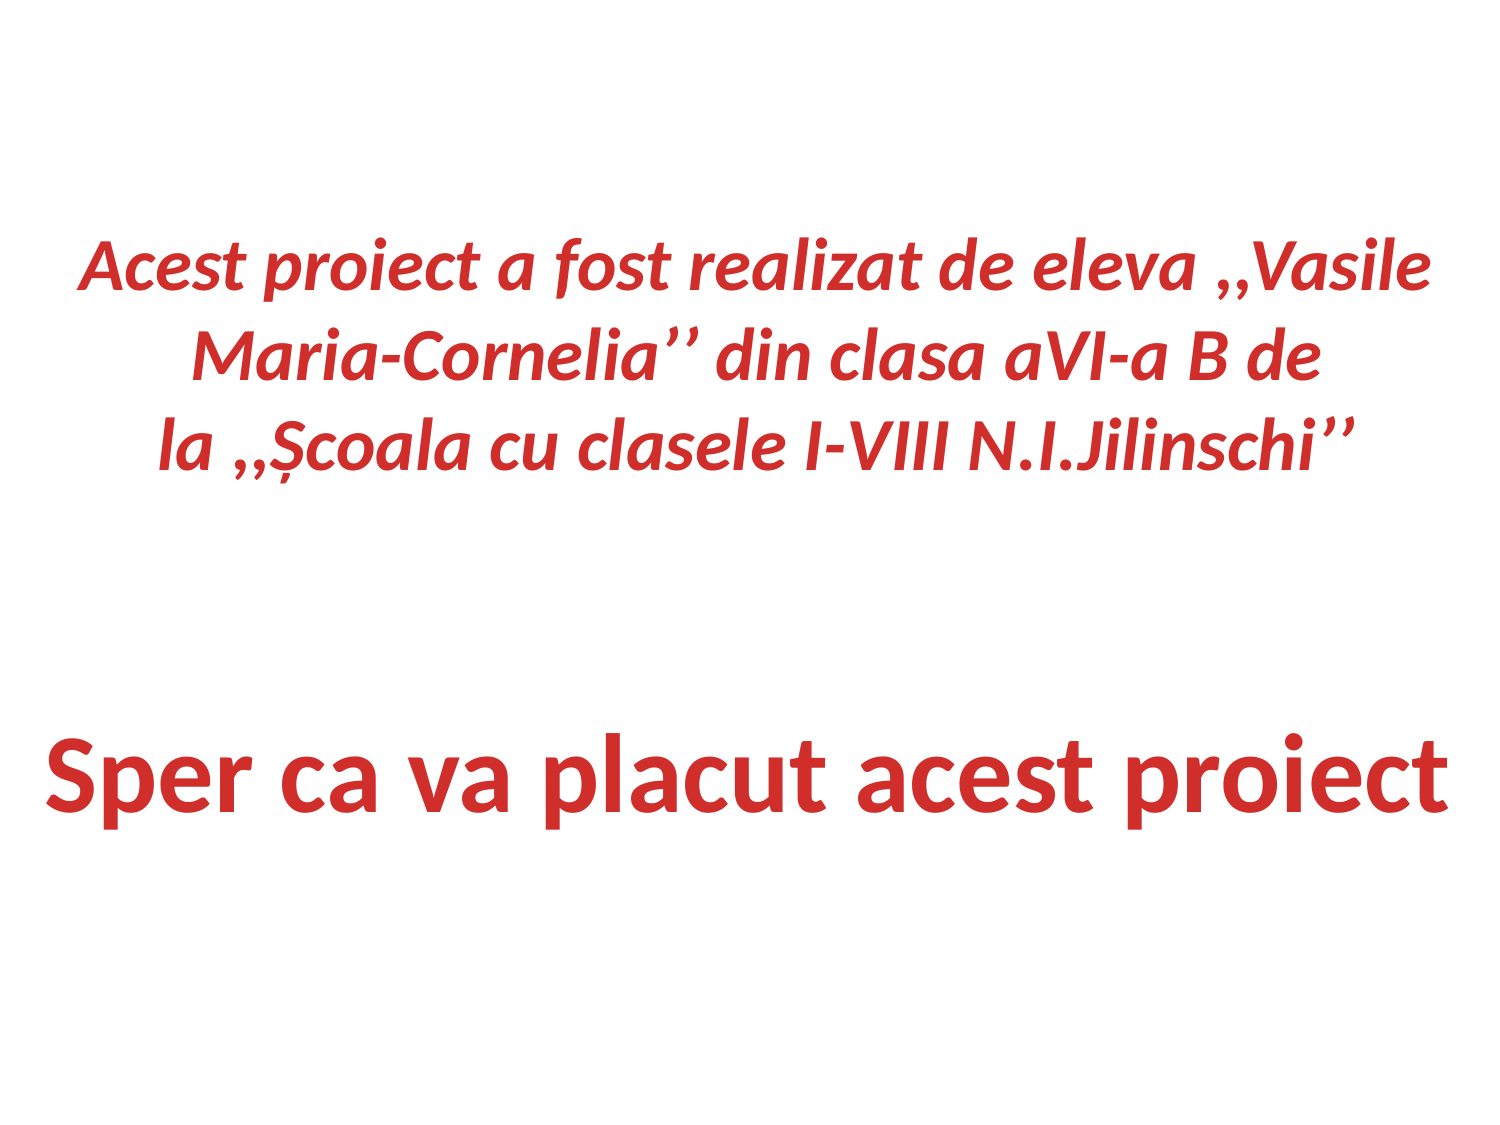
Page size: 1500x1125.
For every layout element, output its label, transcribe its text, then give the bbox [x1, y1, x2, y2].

text_box Sper ca va placut acest proiect [21, 692, 1500, 843]
text_box Acest proiect a fost realizat de eleva ,,Vasile Maria-Cornelia’’ din clasa aVI-a B de la ,,Școala cu clasele I-VIII N.I.Jilinschi’’ [14, 208, 1500, 493]
